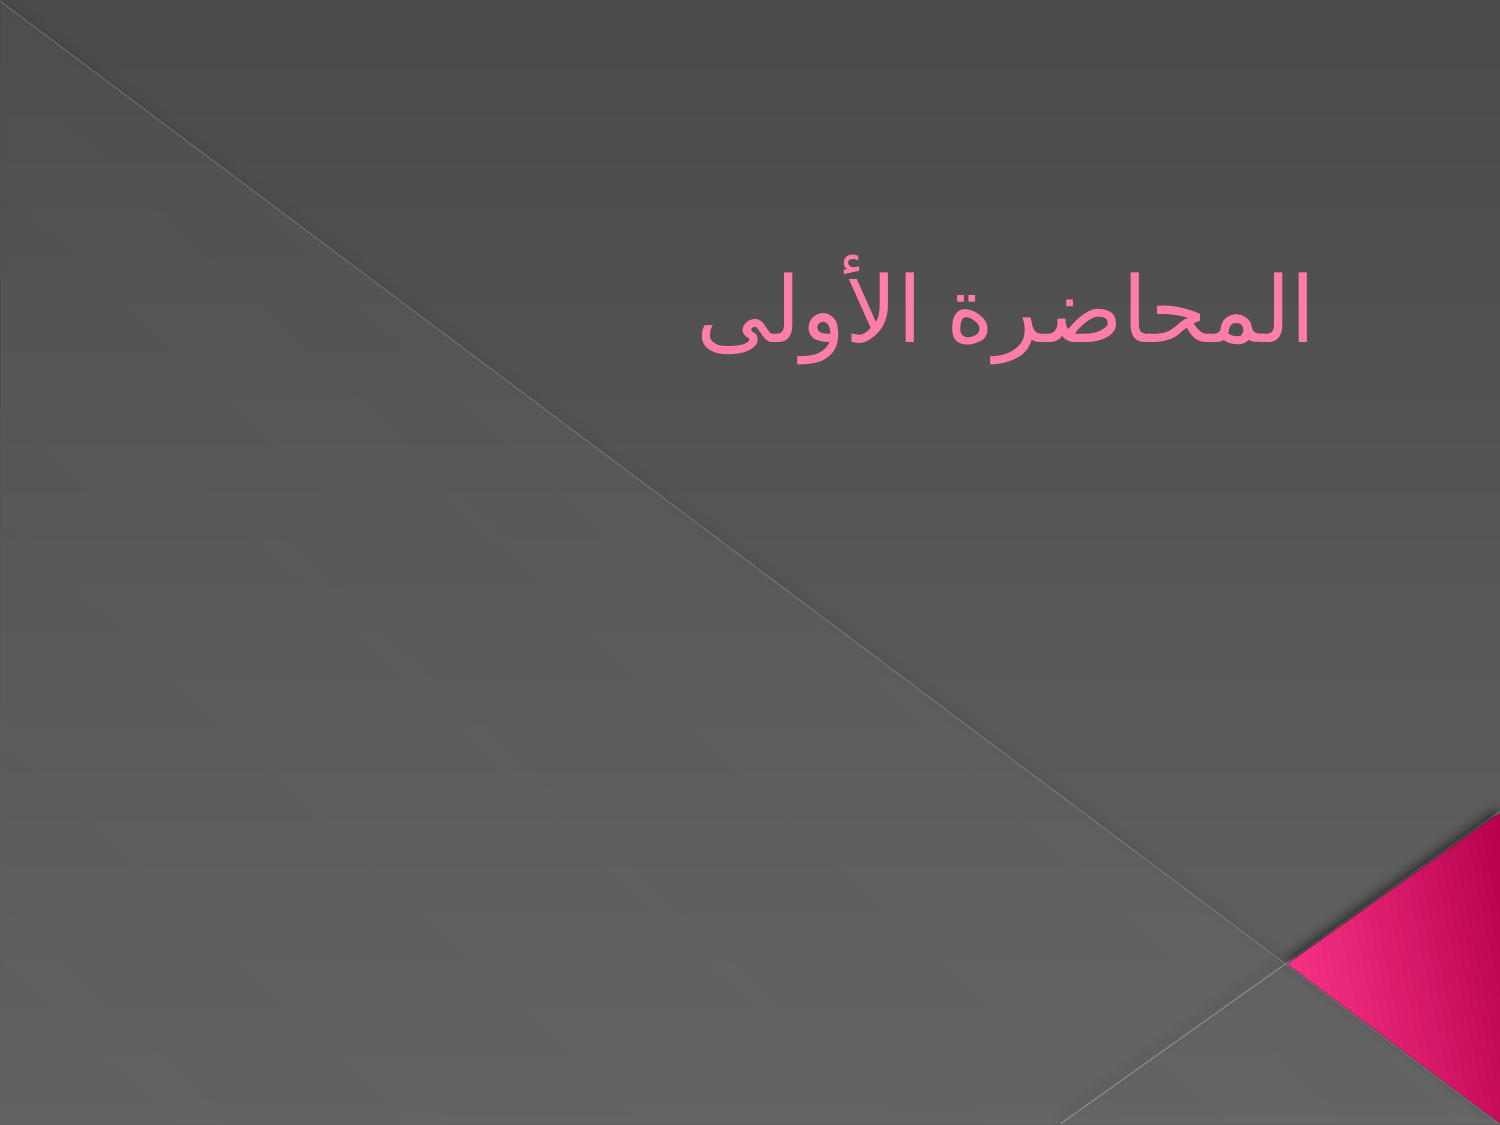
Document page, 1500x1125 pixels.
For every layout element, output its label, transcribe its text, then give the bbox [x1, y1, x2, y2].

title المحاضرة الأولى [88, 127, 1412, 369]
